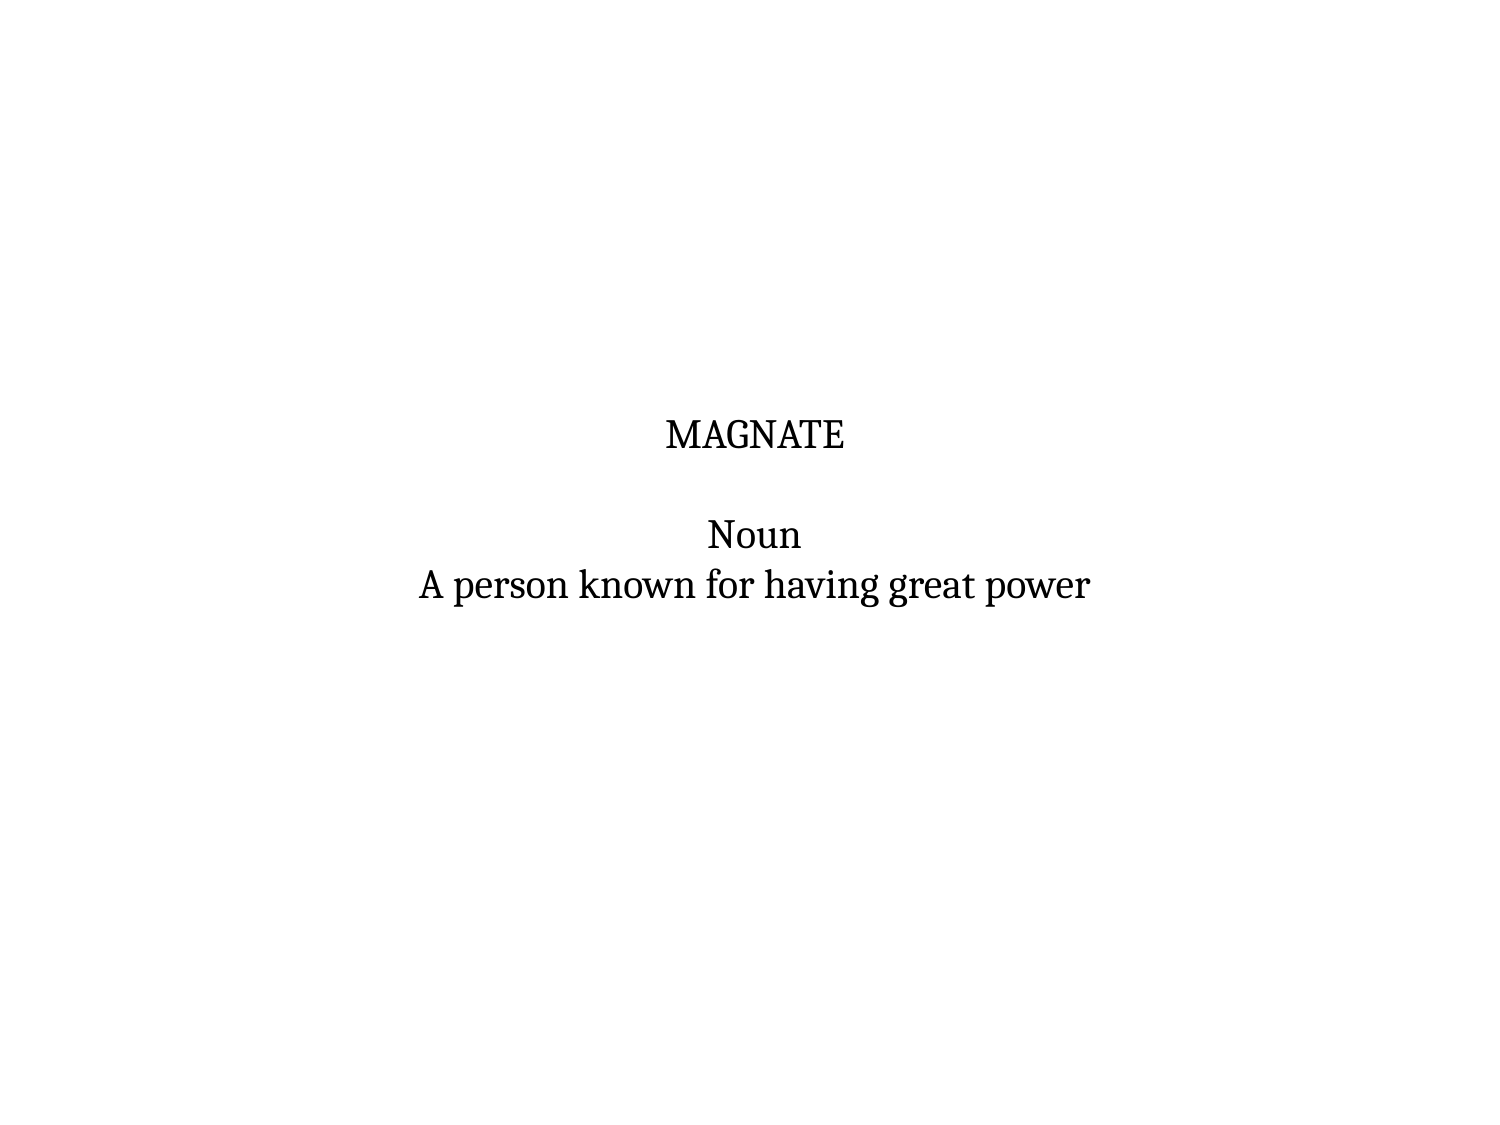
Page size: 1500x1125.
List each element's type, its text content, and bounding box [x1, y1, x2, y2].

text_box MAGNATE Noun A person known for having great power [379, 399, 1130, 665]
